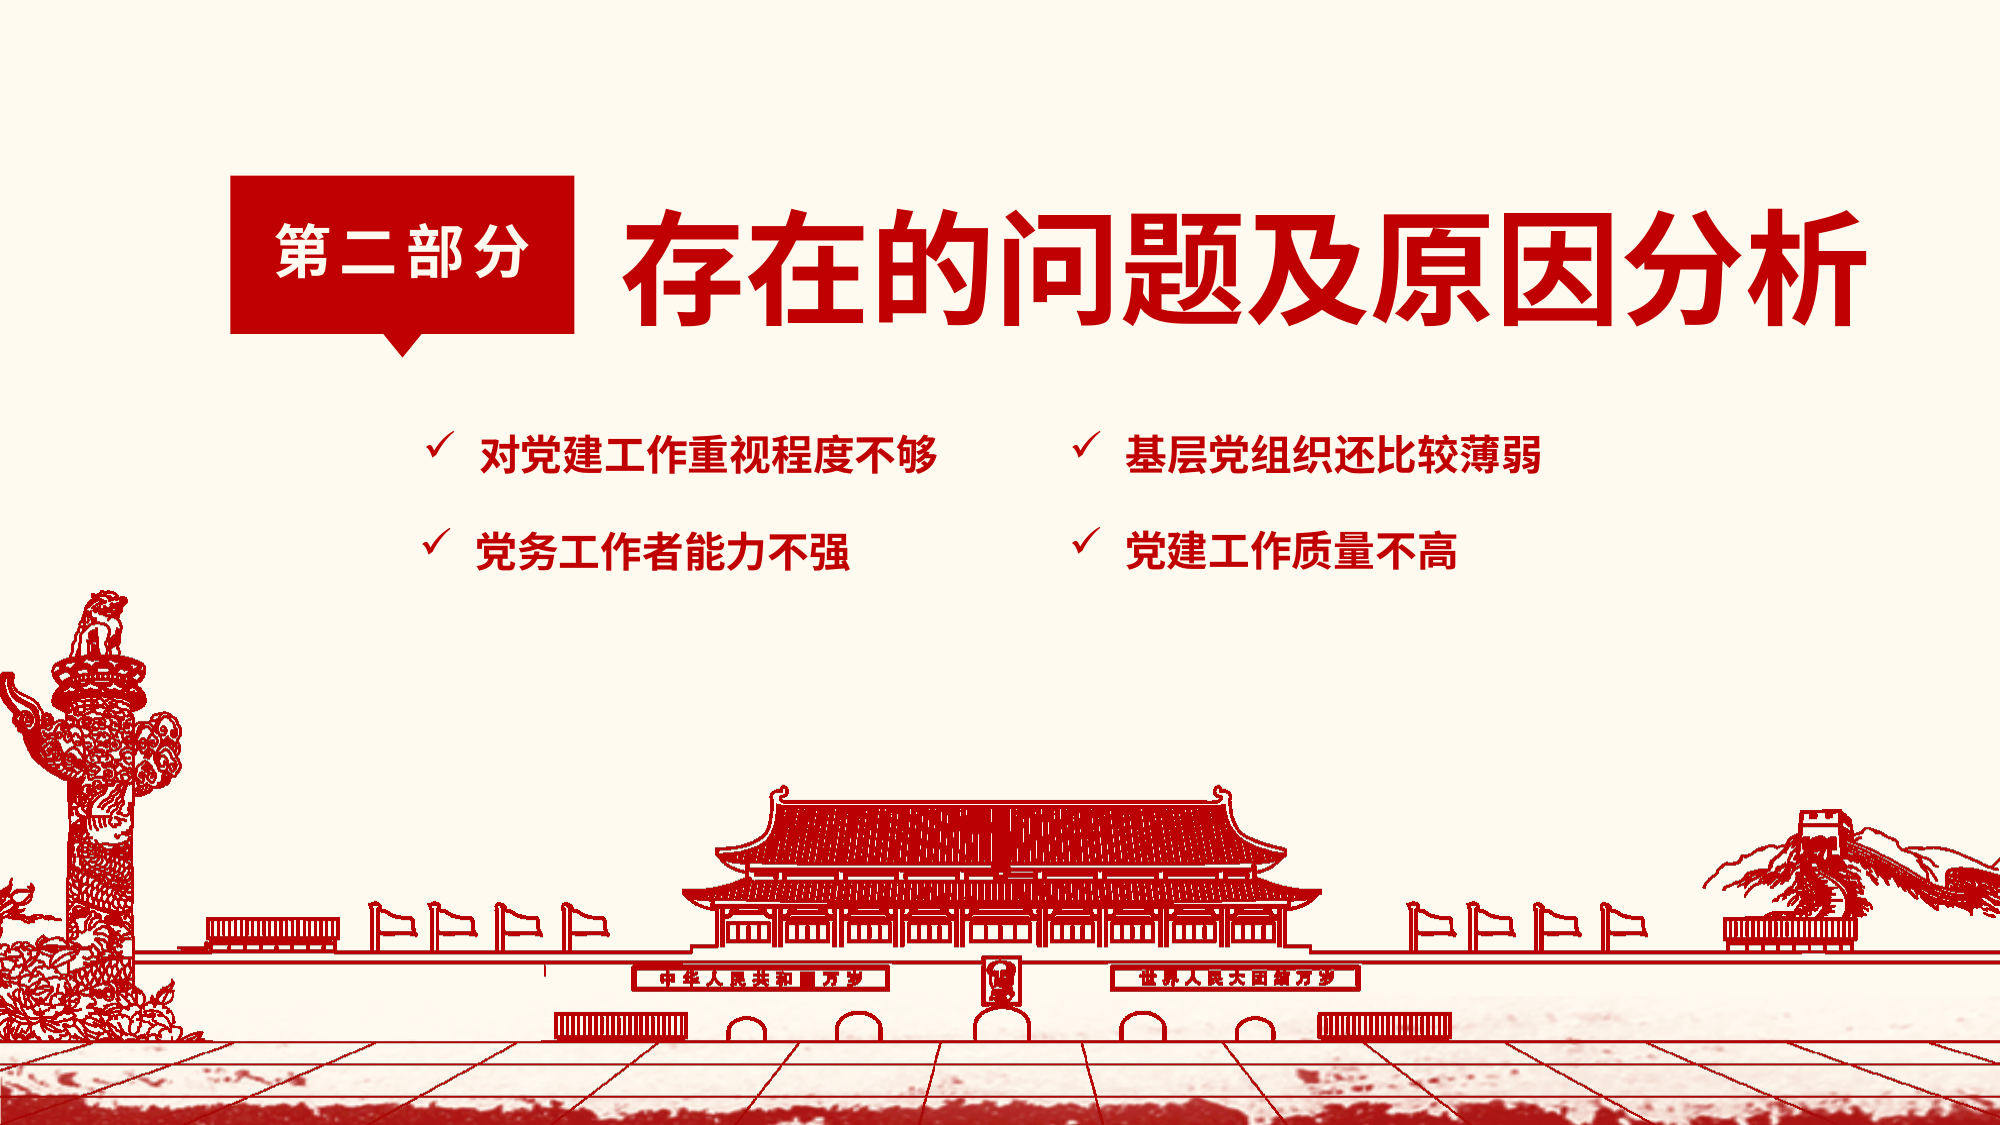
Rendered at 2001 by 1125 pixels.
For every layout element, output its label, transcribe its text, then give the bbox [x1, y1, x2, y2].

text_box 党建工作质量不高 [1066, 517, 1475, 583]
text_box 对党建工作重视程度不够 [408, 420, 934, 486]
text_box 基层党组织还比较薄弱 [1066, 421, 1558, 487]
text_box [230, 175, 575, 358]
text_box 存在的问题及原因分析 [605, 183, 934, 349]
text_box 党务工作者能力不强 [404, 518, 867, 584]
picture [0, 62, 2000, 1125]
text_box 存在的问题及原因分析 [1066, 183, 1885, 349]
